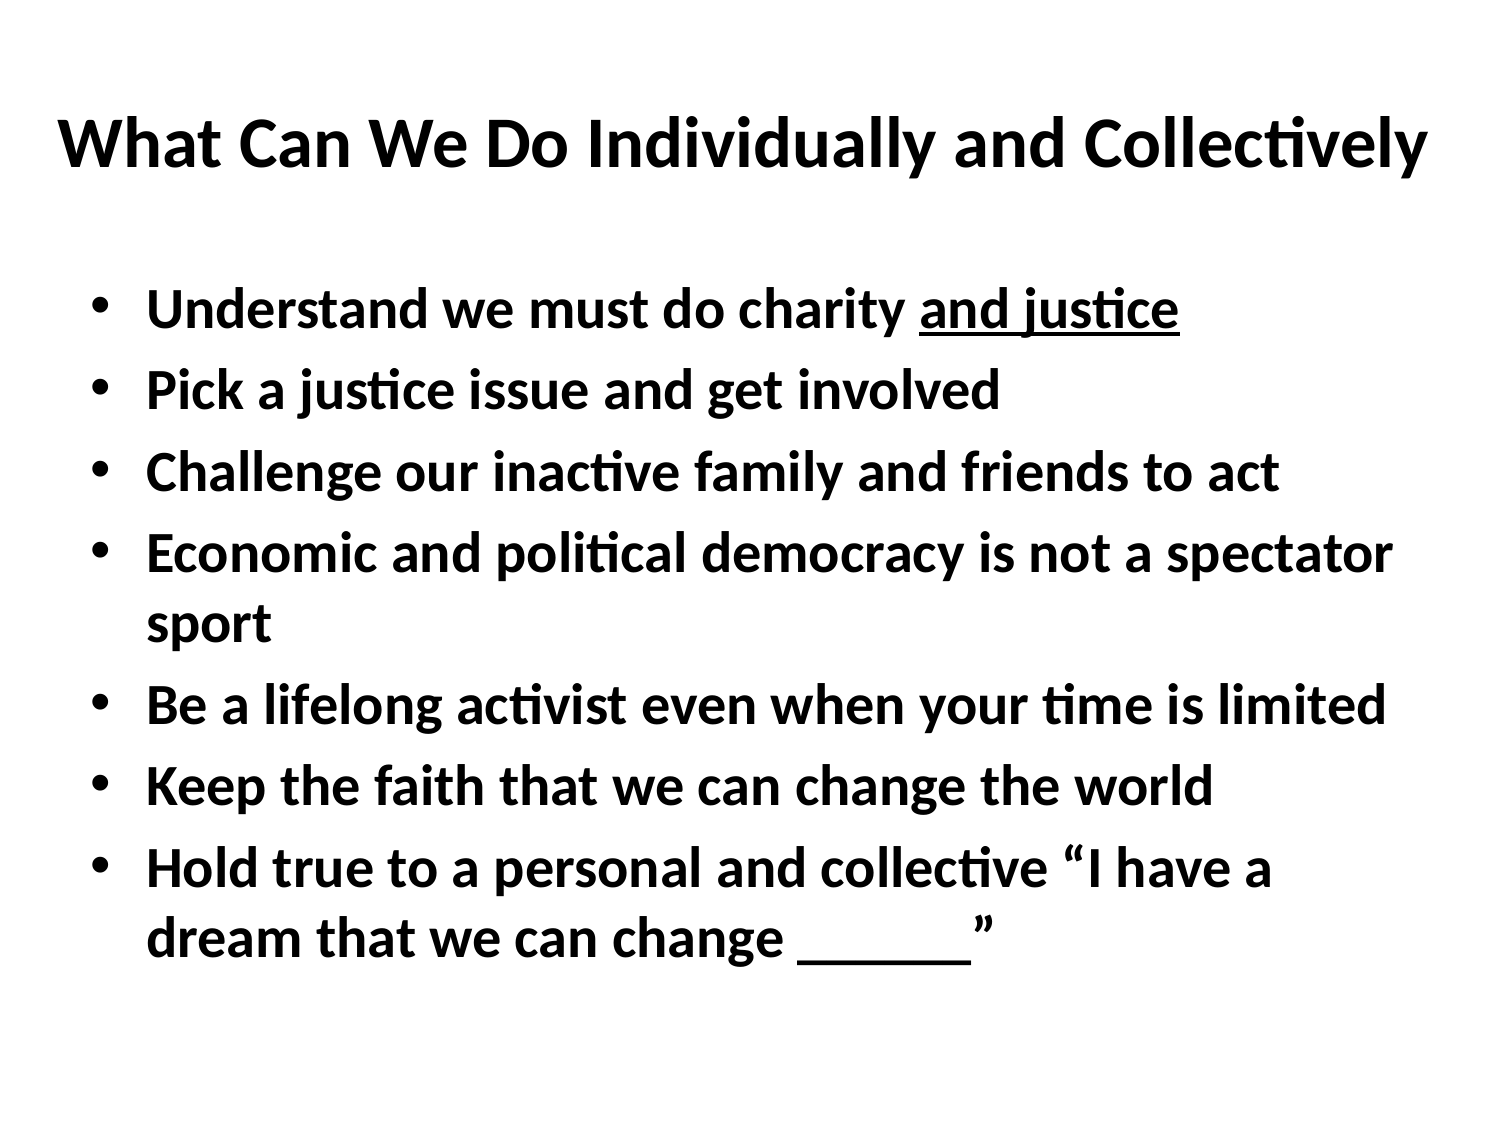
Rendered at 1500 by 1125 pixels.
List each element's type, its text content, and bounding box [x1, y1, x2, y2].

list Understand we must do charity and justice Pick a justice issue and get involved Challenge our inactive family and friends to act Economic and political democracy is not a spectator sport Be a lifelong activist even when your time is limited Keep the faith that we can change the world Hold true to a personal and collective “I have a dream that we can change ______” [75, 262, 1425, 1005]
title What Can We Do Individually and Collectively [24, 45, 1463, 233]
